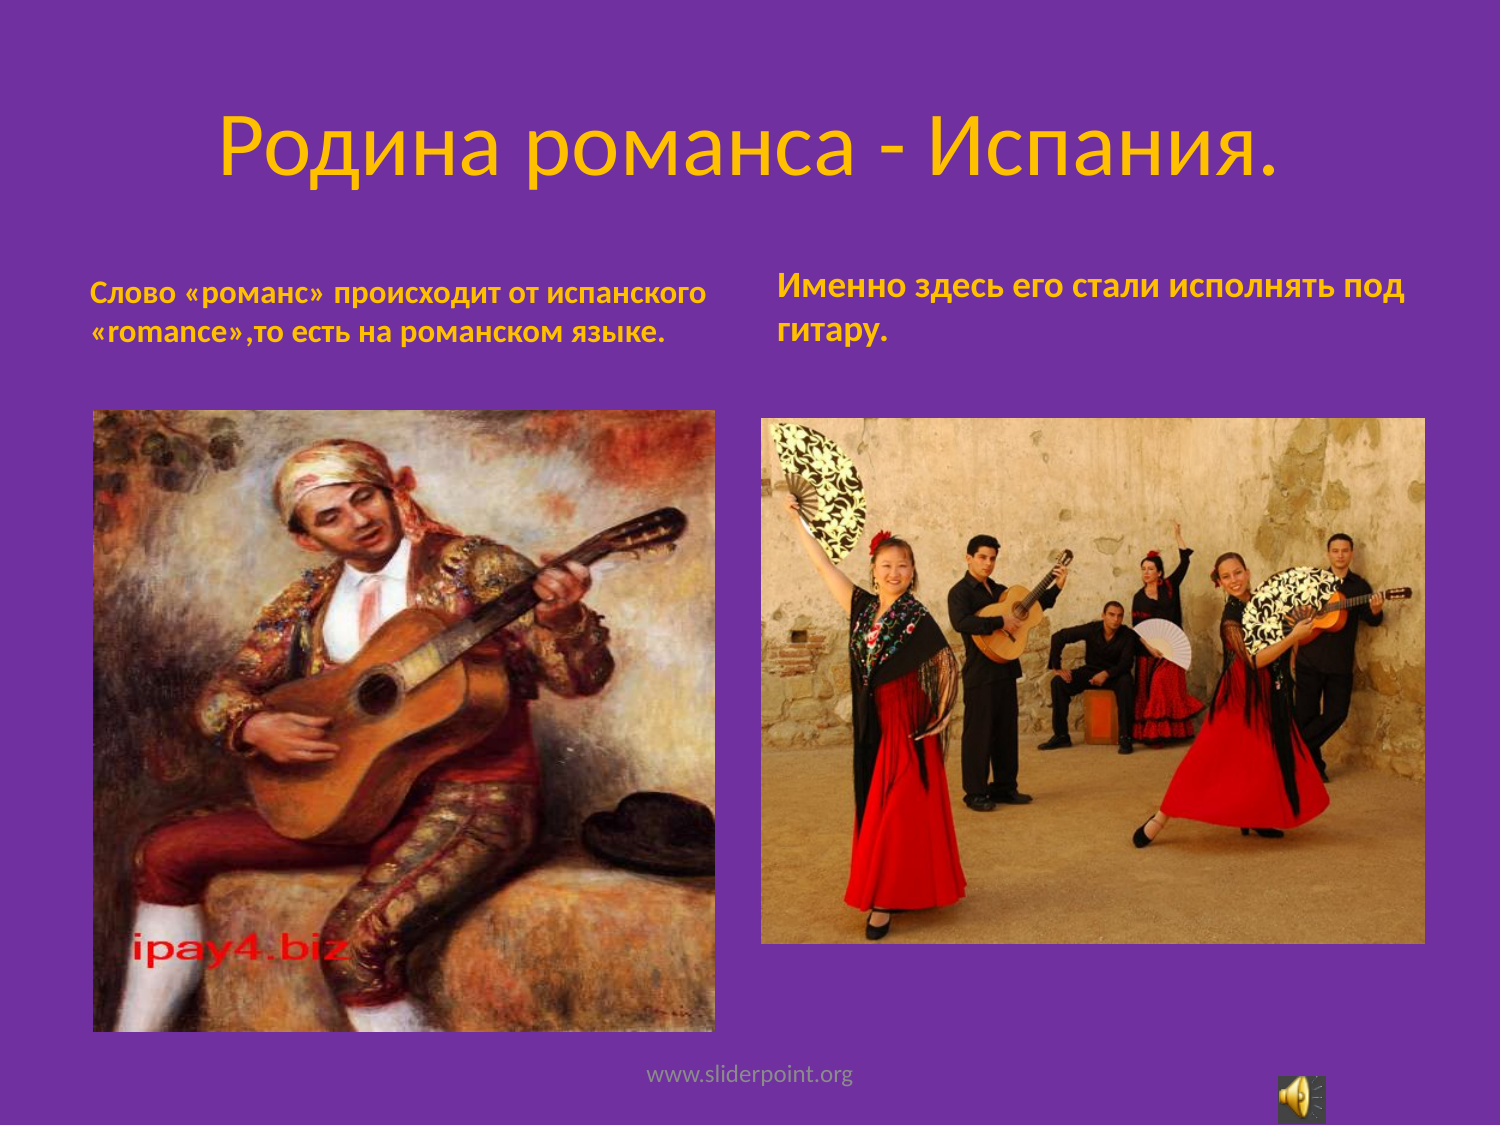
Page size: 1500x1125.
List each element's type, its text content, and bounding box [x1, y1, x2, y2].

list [93, 409, 716, 1032]
list Слово «романс» происходит от испанского «romance»,то есть на романском языке. [75, 251, 738, 357]
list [761, 417, 1426, 944]
picture [1277, 1074, 1328, 1125]
title Родина романса - Испания. [75, 45, 1425, 233]
footer www.sliderpoint.org [512, 1042, 988, 1103]
list Именно здесь его стали исполнять под гитару. [761, 251, 1425, 357]
